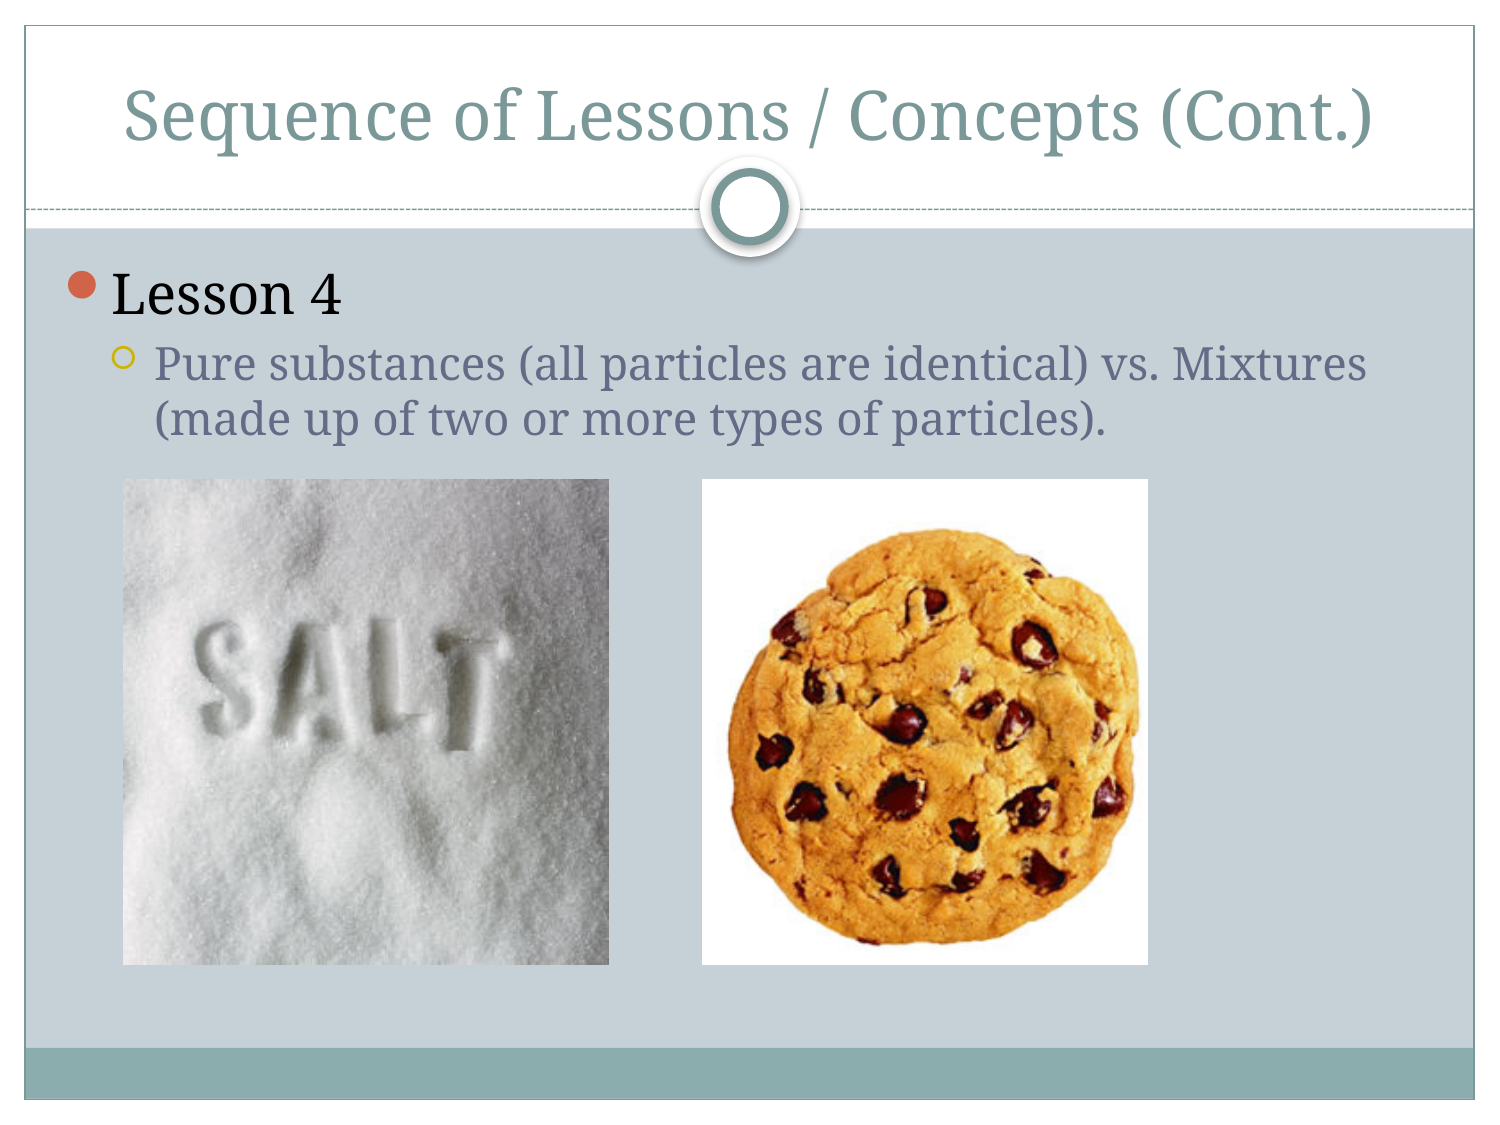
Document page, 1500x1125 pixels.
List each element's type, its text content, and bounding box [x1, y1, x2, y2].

picture [123, 479, 609, 965]
list Lesson 4 Pure substances (all particles are identical) vs. Mixtures (made up of two or more types of particles). [49, 250, 1445, 1001]
picture [702, 479, 1149, 965]
title Sequence of Lessons / Concepts (Cont.) [49, 37, 1450, 162]
